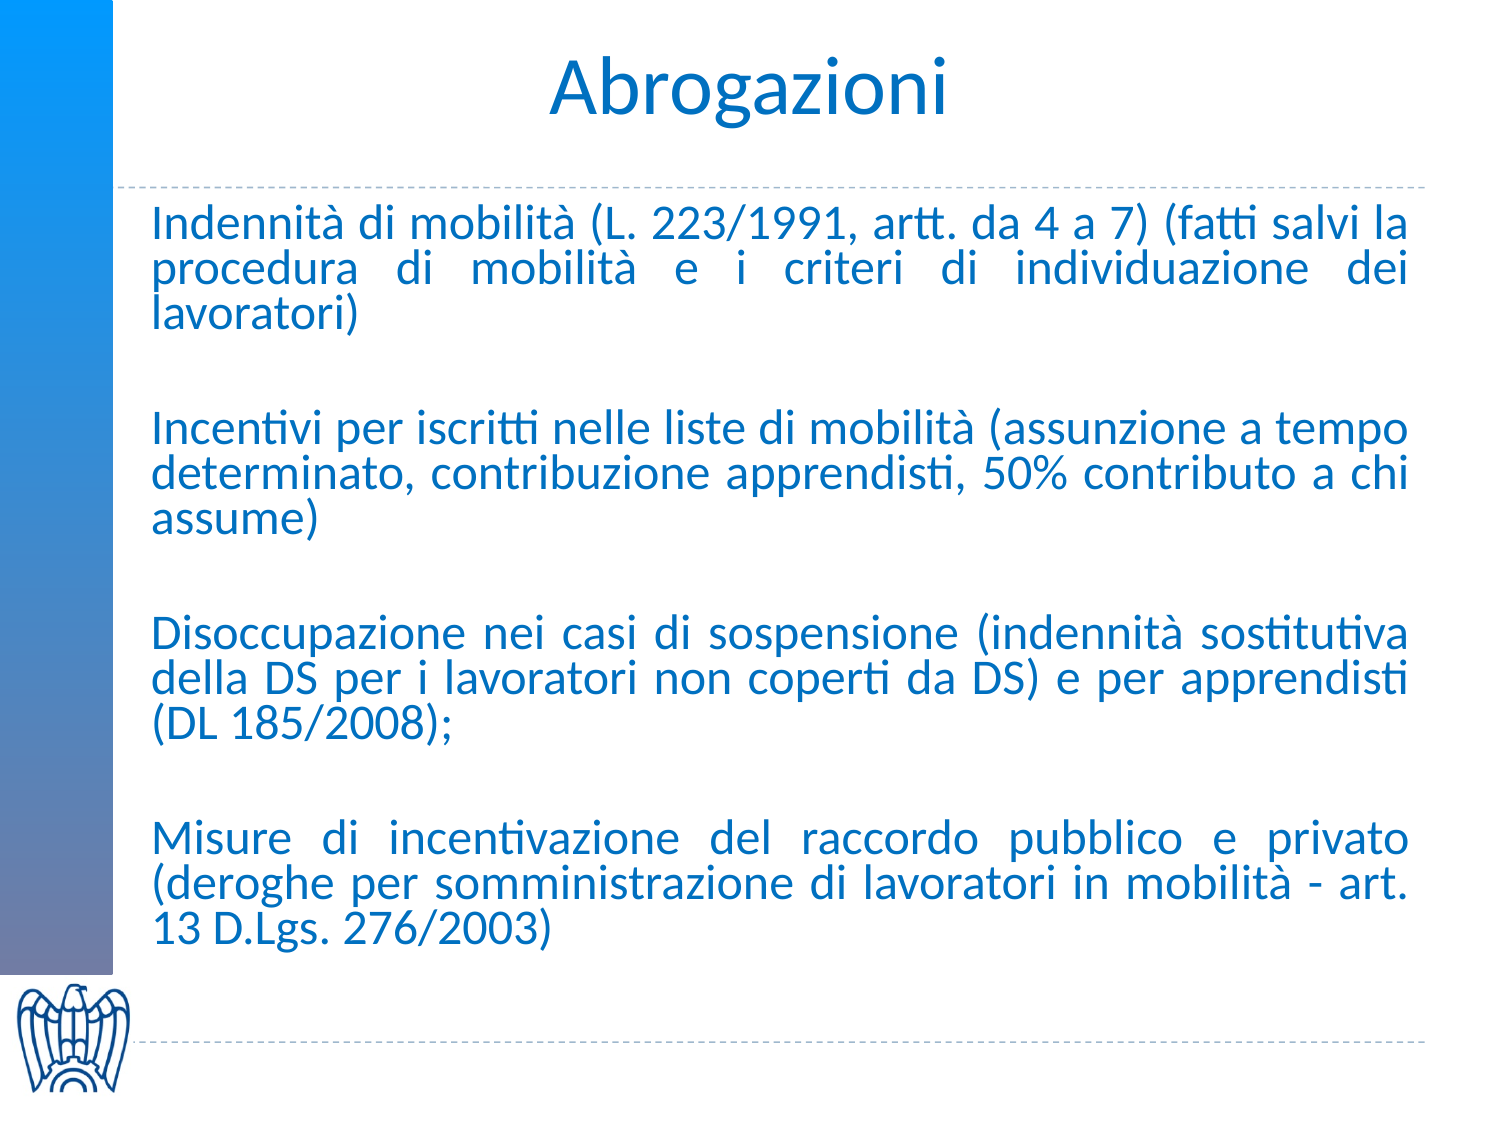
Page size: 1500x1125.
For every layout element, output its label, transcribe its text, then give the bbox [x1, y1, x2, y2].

text_box [0, 0, 113, 974]
picture [0, 974, 134, 1113]
list Indennità di mobilità (L. 223/1991, artt. da 4 a 7) (fatti salvi la procedura di mobilità e i criteri di individuazione dei lavoratori) Incentivi per iscritti nelle liste di mobilità (assunzione a tempo determinato, contribuzione apprendisti, 50% contributo a chi assume) Disoccupazione nei casi di sospensione (indennità sostitutiva della DS per i lavoratori non coperti da DS) e per apprendisti (DL 185/2008); Misure di incentivazione del raccordo pubblico e privato (deroghe per somministrazione di lavoratori in mobilità - art. 13 D.Lgs. 276/2003) [135, 196, 1425, 1024]
title Abrogazioni [113, 45, 1425, 149]
